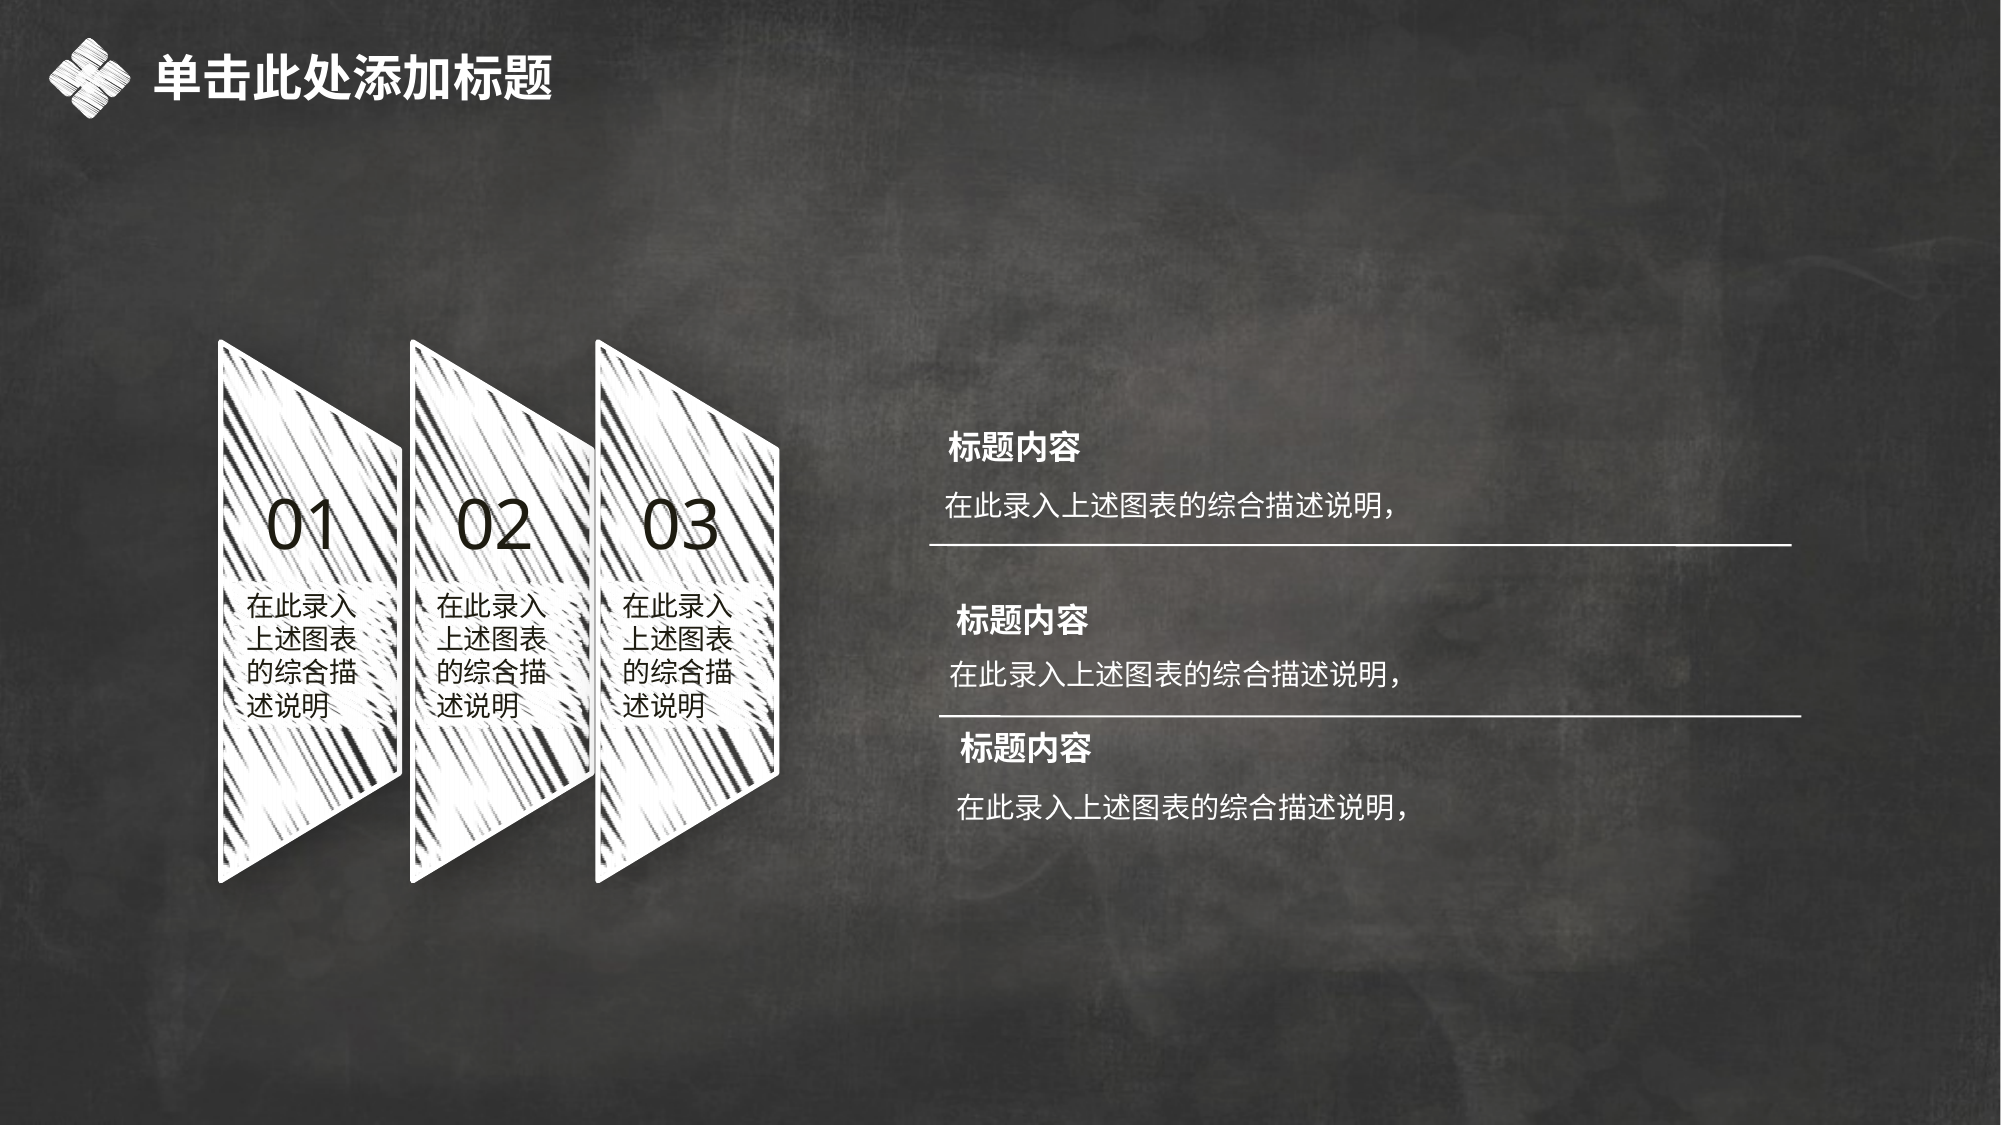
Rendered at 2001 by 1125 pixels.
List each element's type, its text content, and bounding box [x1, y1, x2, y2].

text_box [597, 341, 778, 881]
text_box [929, 418, 1792, 546]
picture [84, 115, 96, 119]
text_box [52, 41, 127, 115]
text_box 单击此处添加标题 [137, 38, 568, 114]
picture [127, 73, 131, 84]
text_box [941, 726, 1703, 834]
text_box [220, 341, 400, 881]
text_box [934, 592, 1802, 717]
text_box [412, 341, 593, 881]
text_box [0, 0, 2001, 1125]
